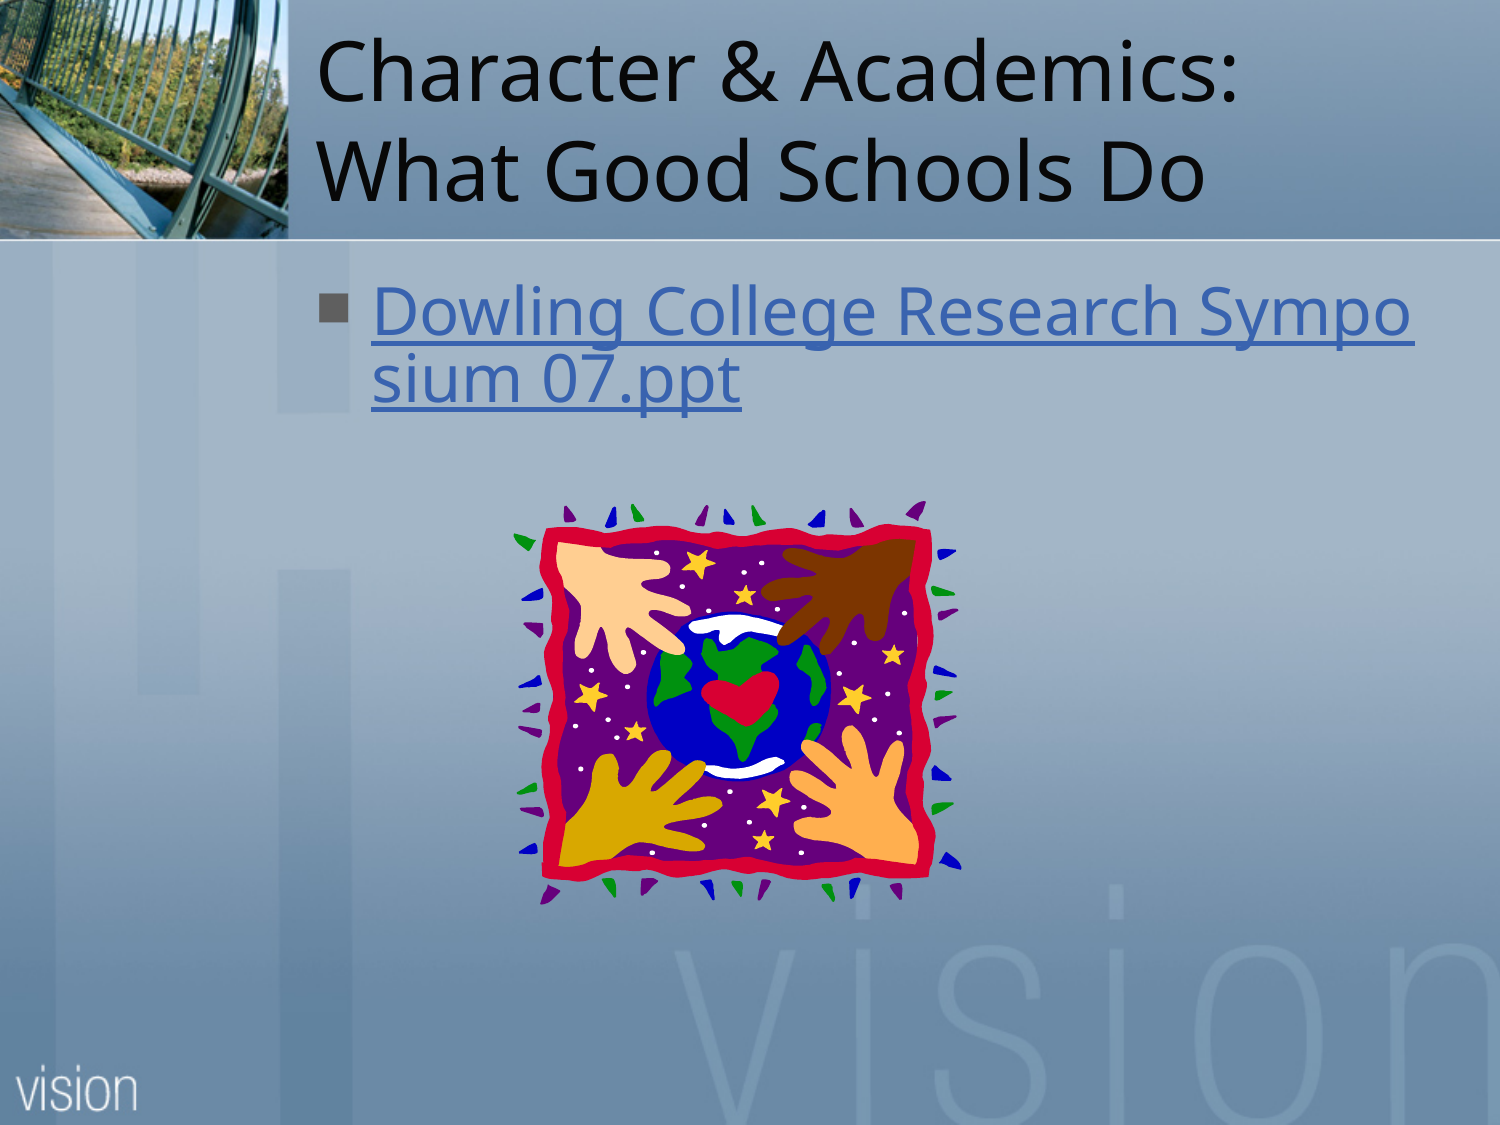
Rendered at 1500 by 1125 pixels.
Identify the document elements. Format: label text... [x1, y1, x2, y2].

title Character & Academics: What Good Schools Do [299, 30, 1462, 207]
picture [0, 0, 1500, 1125]
list Dowling College Research Symposium 07.ppt [299, 261, 1462, 1095]
